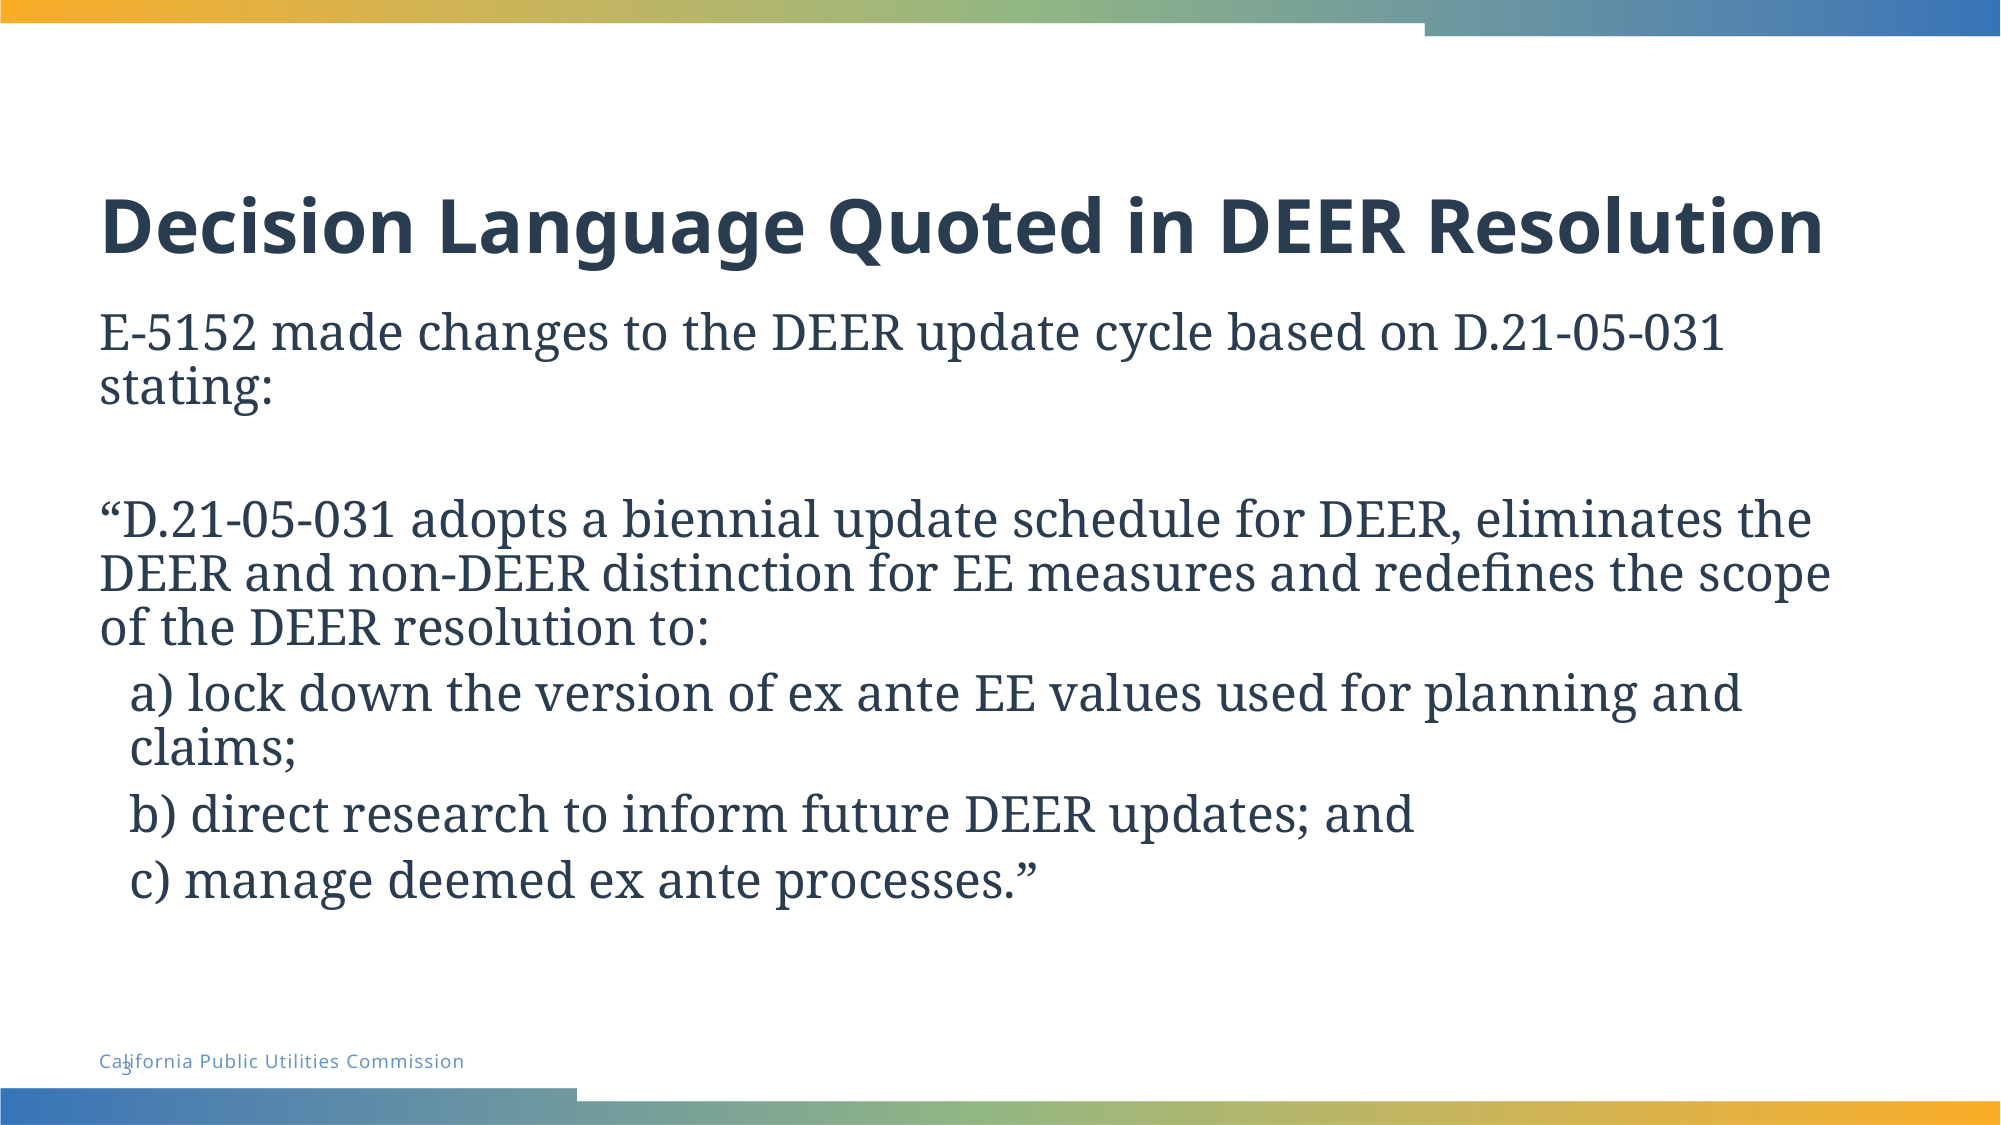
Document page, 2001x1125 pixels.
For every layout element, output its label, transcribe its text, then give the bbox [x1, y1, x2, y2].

list E-5152 made changes to the DEER update cycle based on D.21-05-031 stating: “D.21-05-031 adopts a biennial update schedule for DEER, eliminates the DEER and non-DEER distinction for EE measures and redefines the scope of the DEER resolution to: a) lock down the version of ex ante EE values used for planning and claims; b) direct research to inform future DEER updates; and c) manage deemed ex ante processes.” [99, 299, 1900, 1014]
picture [0, 0, 2001, 1125]
slide_number 3 [88, 1056, 133, 1082]
title Decision Language Quoted in DEER Resolution [99, 59, 1900, 278]
